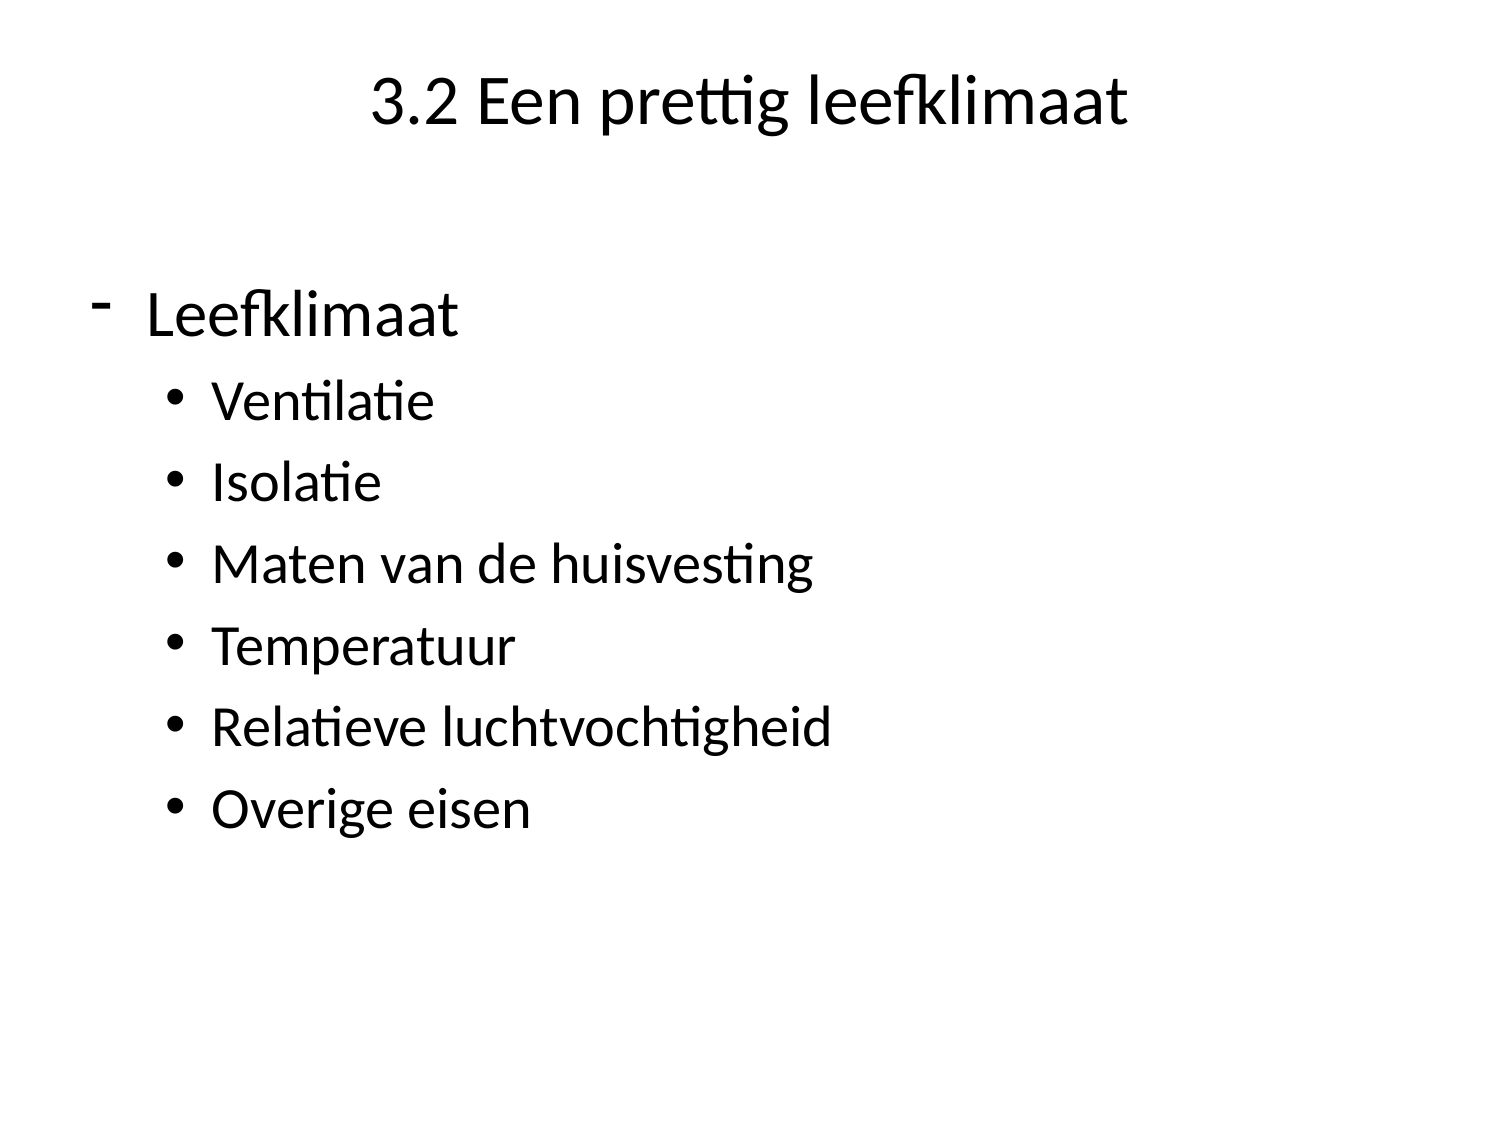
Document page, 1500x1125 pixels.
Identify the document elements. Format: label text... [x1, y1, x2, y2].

list Leefklimaat Ventilatie Isolatie Maten van de huisvesting Temperatuur Relatieve luchtvochtigheid Overige eisen [75, 262, 1425, 1005]
title 3.2 Een prettig leefklimaat [75, 45, 1425, 233]
